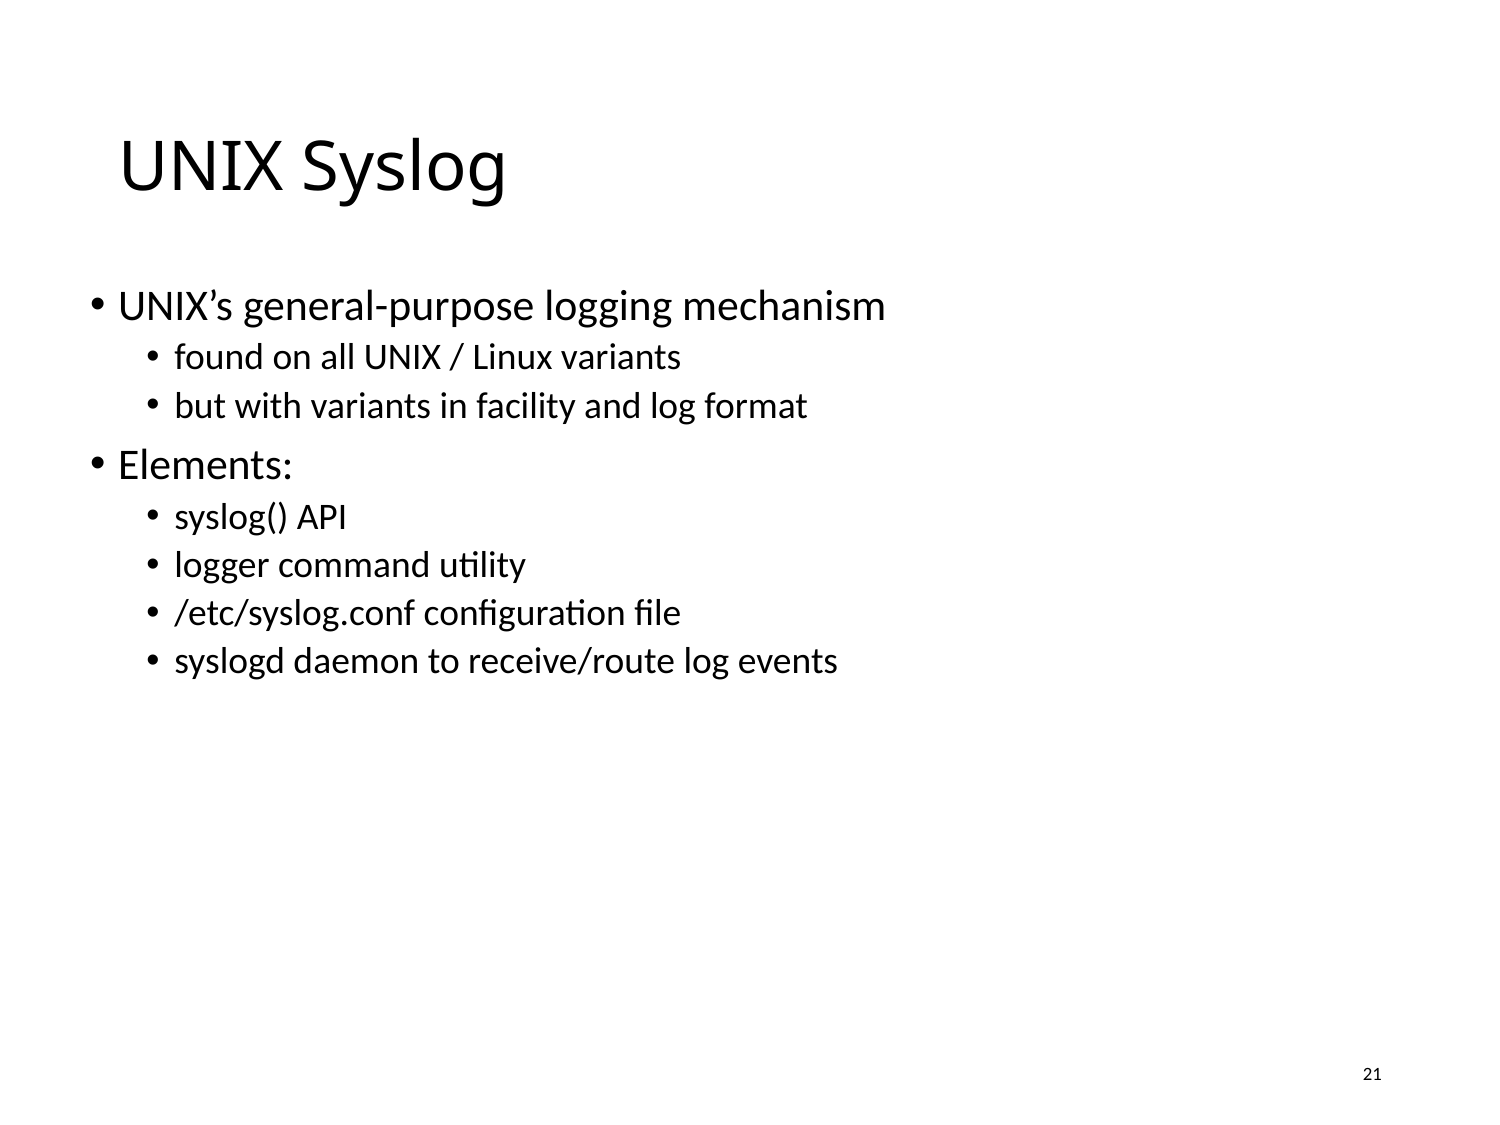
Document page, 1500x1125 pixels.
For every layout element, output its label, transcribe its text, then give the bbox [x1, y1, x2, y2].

title UNIX Syslog [103, 59, 1397, 275]
slide_number 21 [1059, 1042, 1397, 1103]
list UNIX’s general-purpose logging mechanism found on all UNIX / Linux variants but with variants in facility and log format Elements: syslog() API logger command utility /etc/syslog.conf configuration file syslogd daemon to receive/route log events [75, 275, 1463, 1006]
